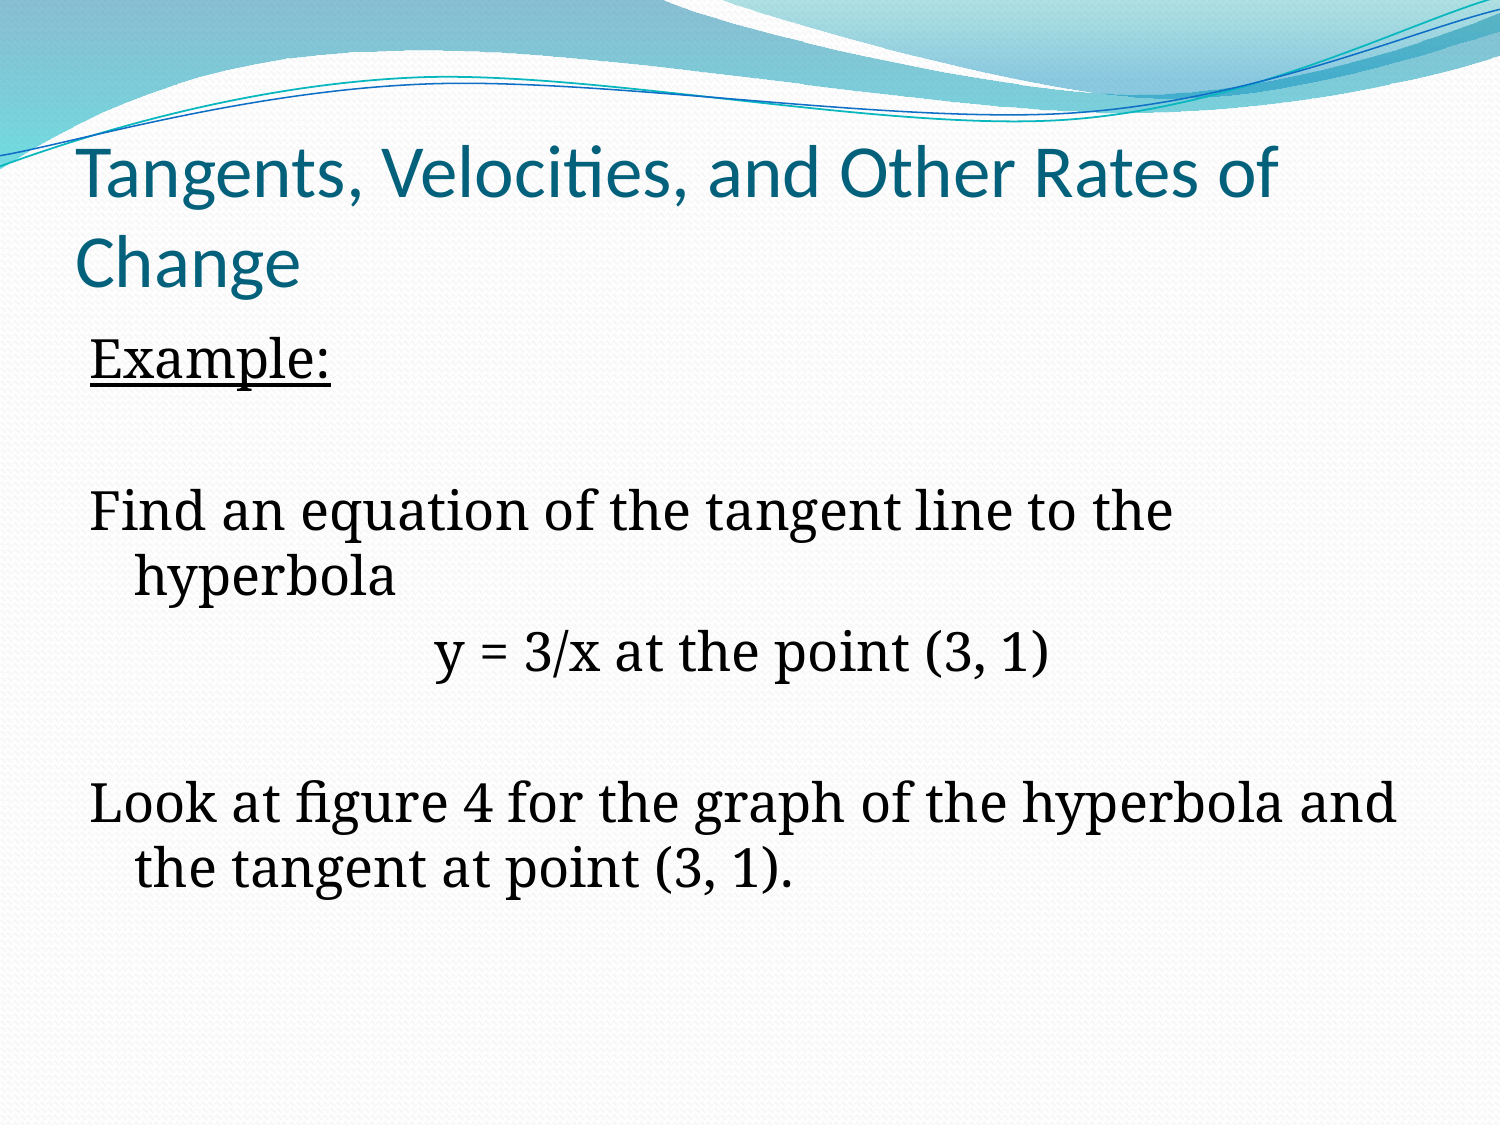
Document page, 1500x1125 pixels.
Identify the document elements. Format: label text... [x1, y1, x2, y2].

title Tangents, Velocities, and Other Rates of Change [75, 115, 1425, 303]
list Example: Find an equation of the tangent line to the hyperbola y = 3/x at the point (3, 1) Look at figure 4 for the graph of the hyperbola and the tangent at point (3, 1). [75, 317, 1425, 1038]
